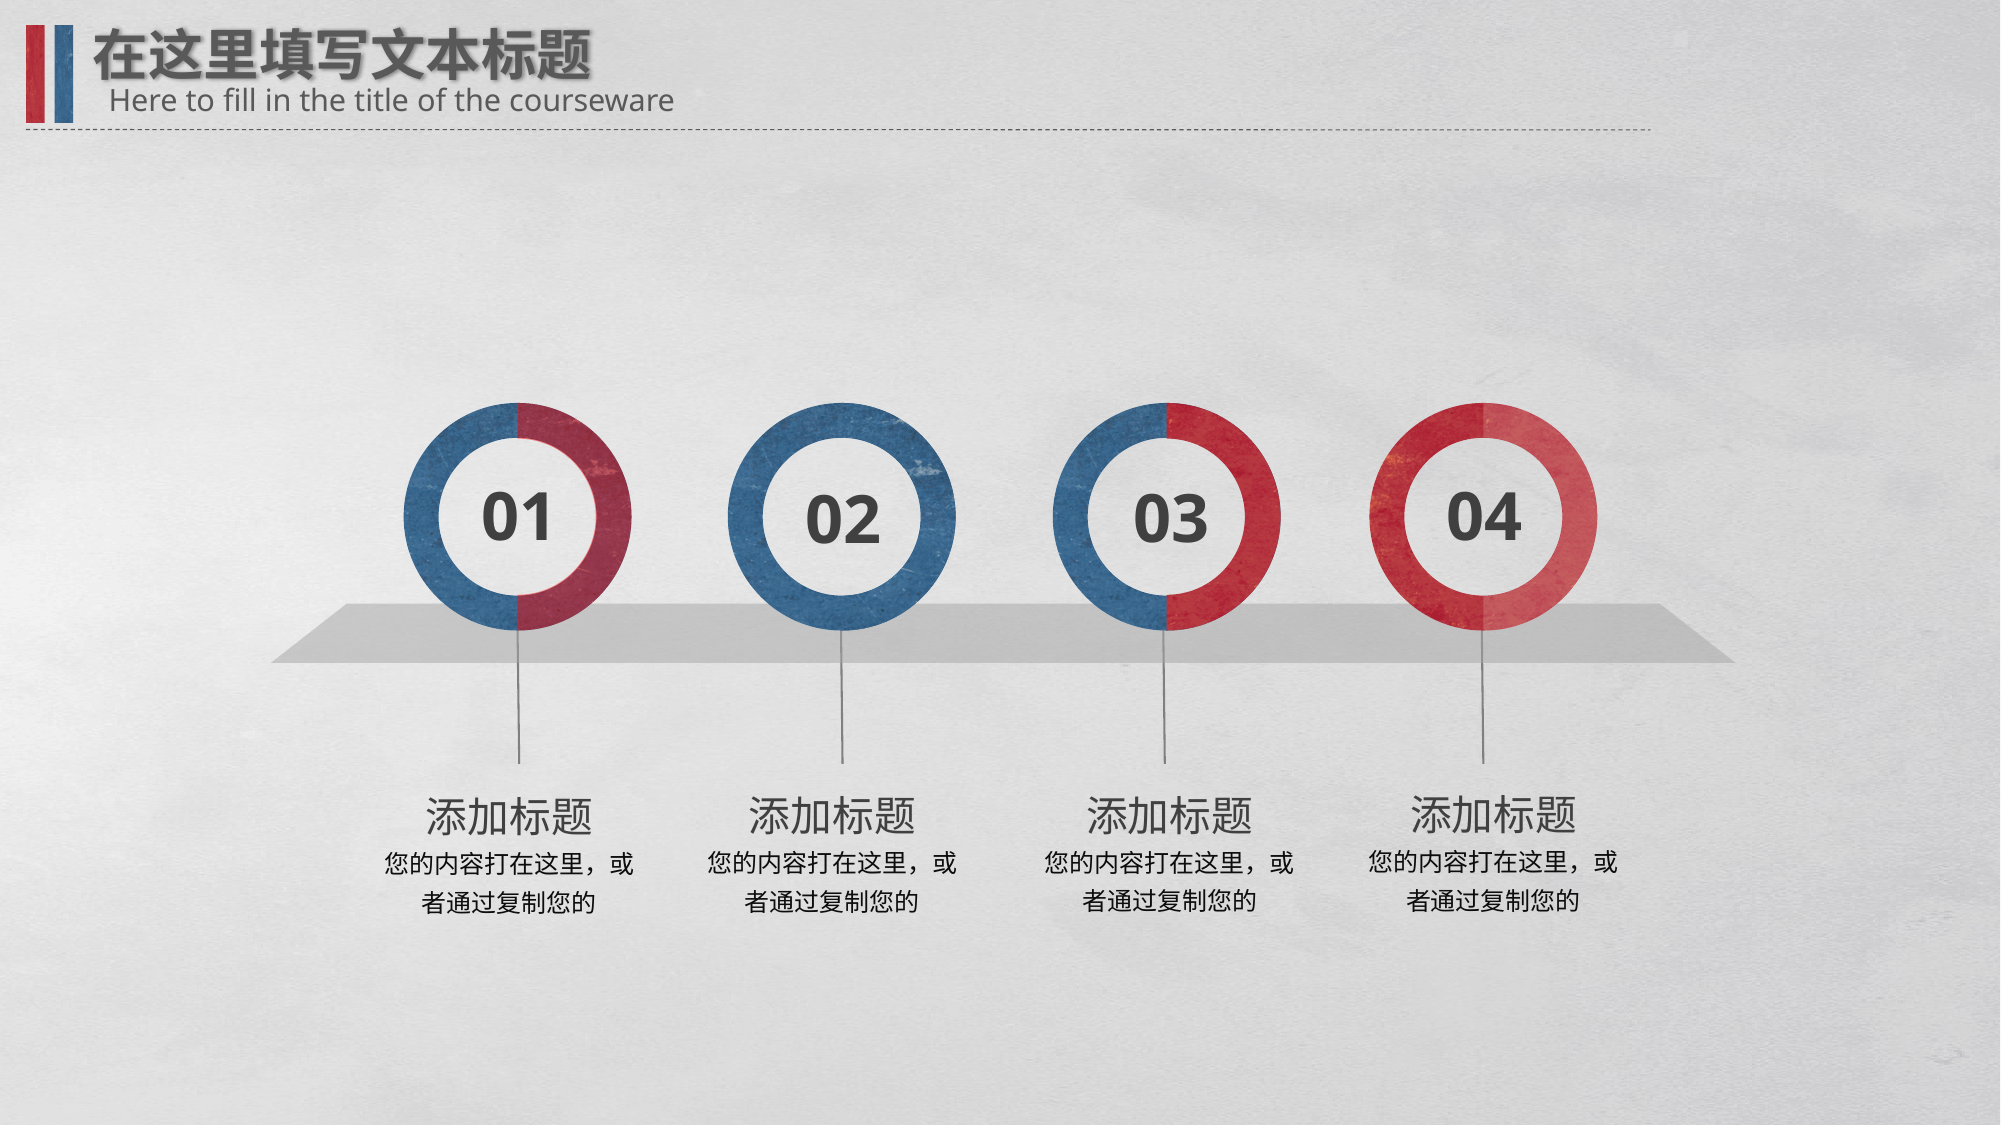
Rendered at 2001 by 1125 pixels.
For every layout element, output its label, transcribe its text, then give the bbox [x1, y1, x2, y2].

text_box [403, 402, 632, 631]
text_box 您的内容打在这里，或者通过复制您的 [363, 841, 655, 925]
text_box 添加标题 [1024, 764, 1316, 840]
text_box Here to fill in the title of the courseware [93, 73, 690, 125]
text_box [270, 603, 517, 663]
text_box [1484, 603, 1736, 663]
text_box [1052, 402, 1281, 631]
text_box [1369, 402, 1598, 631]
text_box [727, 402, 956, 631]
text_box 在这里填写文本标题 [78, 12, 787, 95]
text_box 添加标题 [1348, 763, 1640, 839]
text_box 您的内容打在这里，或者通过复制您的 [1348, 839, 1640, 923]
text_box 您的内容打在这里，或者通过复制您的 [1024, 840, 1316, 924]
text_box [54, 25, 74, 124]
text_box [25, 25, 46, 124]
text_box 添加标题 [686, 765, 978, 840]
text_box [520, 603, 840, 663]
text_box 添加标题 [363, 765, 655, 841]
text_box [843, 603, 1163, 663]
text_box 您的内容打在这里，或者通过复制您的 [686, 840, 978, 924]
text_box [1165, 603, 1481, 663]
picture [0, 0, 2001, 1125]
